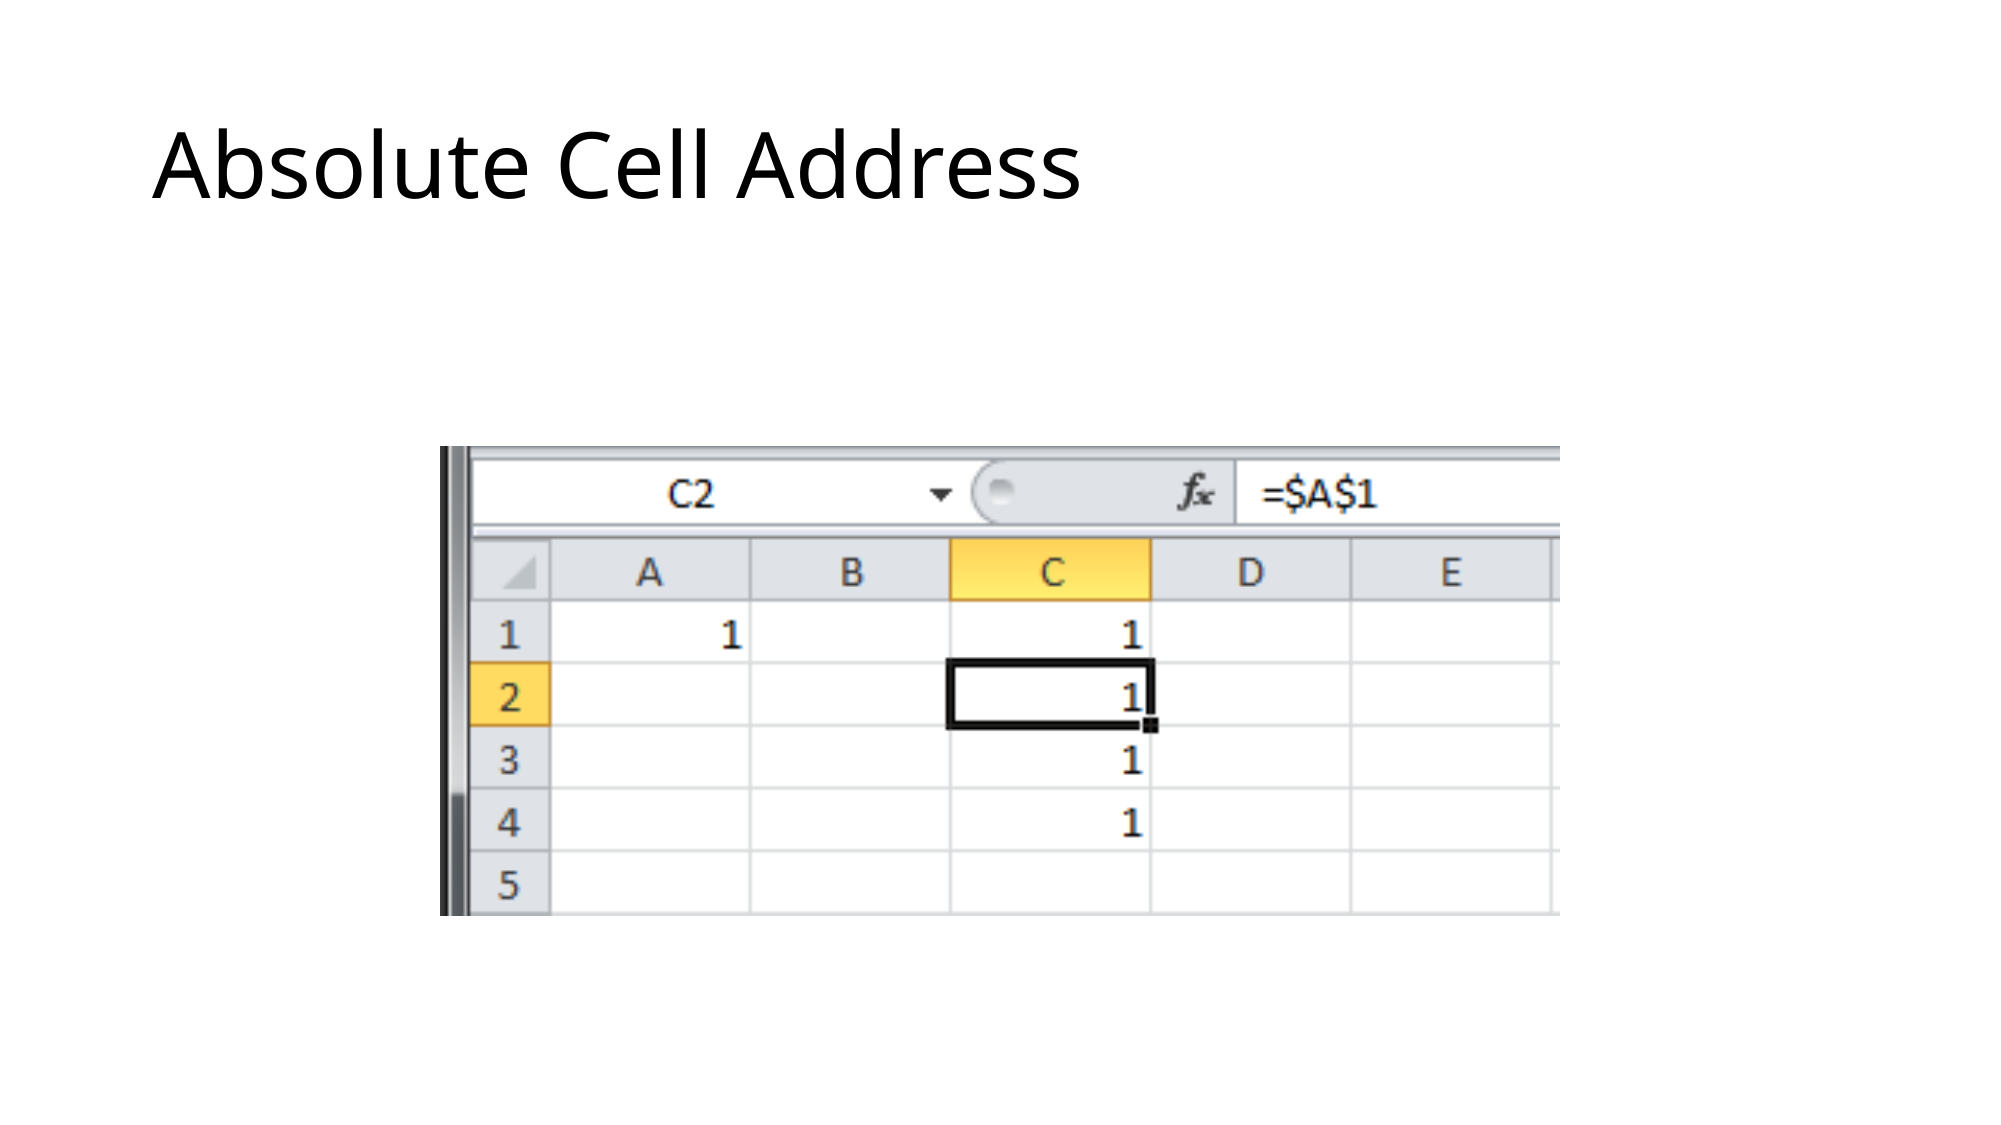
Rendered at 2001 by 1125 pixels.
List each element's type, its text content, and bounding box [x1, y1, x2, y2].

title Absolute Cell Address [137, 59, 1863, 278]
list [440, 447, 1560, 916]
